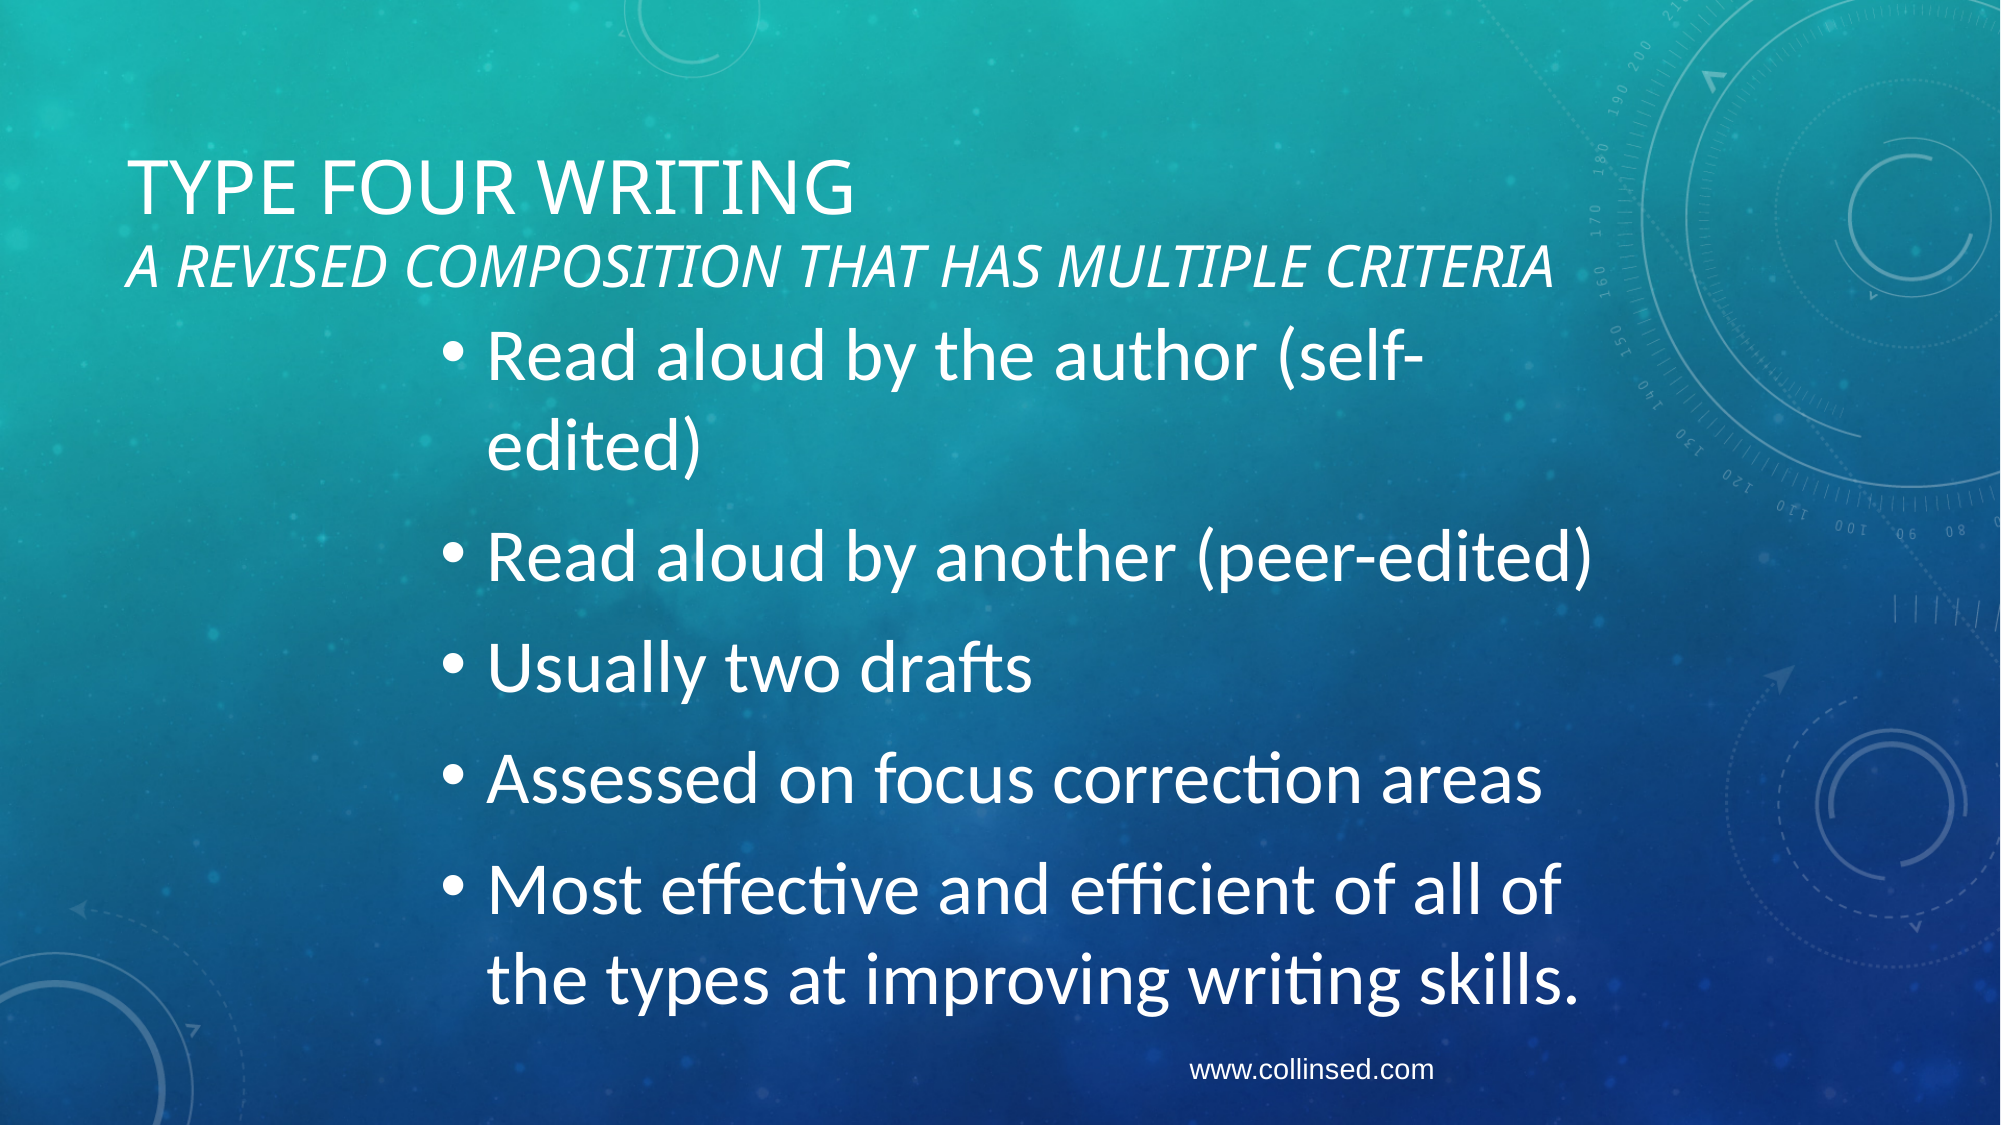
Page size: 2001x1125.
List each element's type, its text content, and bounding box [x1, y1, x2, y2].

picture [0, 0, 2001, 1125]
text_box www.collinsed.com [1137, 1037, 1450, 1113]
title Type Four Writing A revised composition that has multiple criteria [112, 99, 1775, 339]
list Read aloud by the author (self-edited) Read aloud by another (peer-edited) Usually two drafts Assessed on focus correction areas Most effective and efficient of all of the types at improving writing skills. [424, 324, 1638, 1001]
